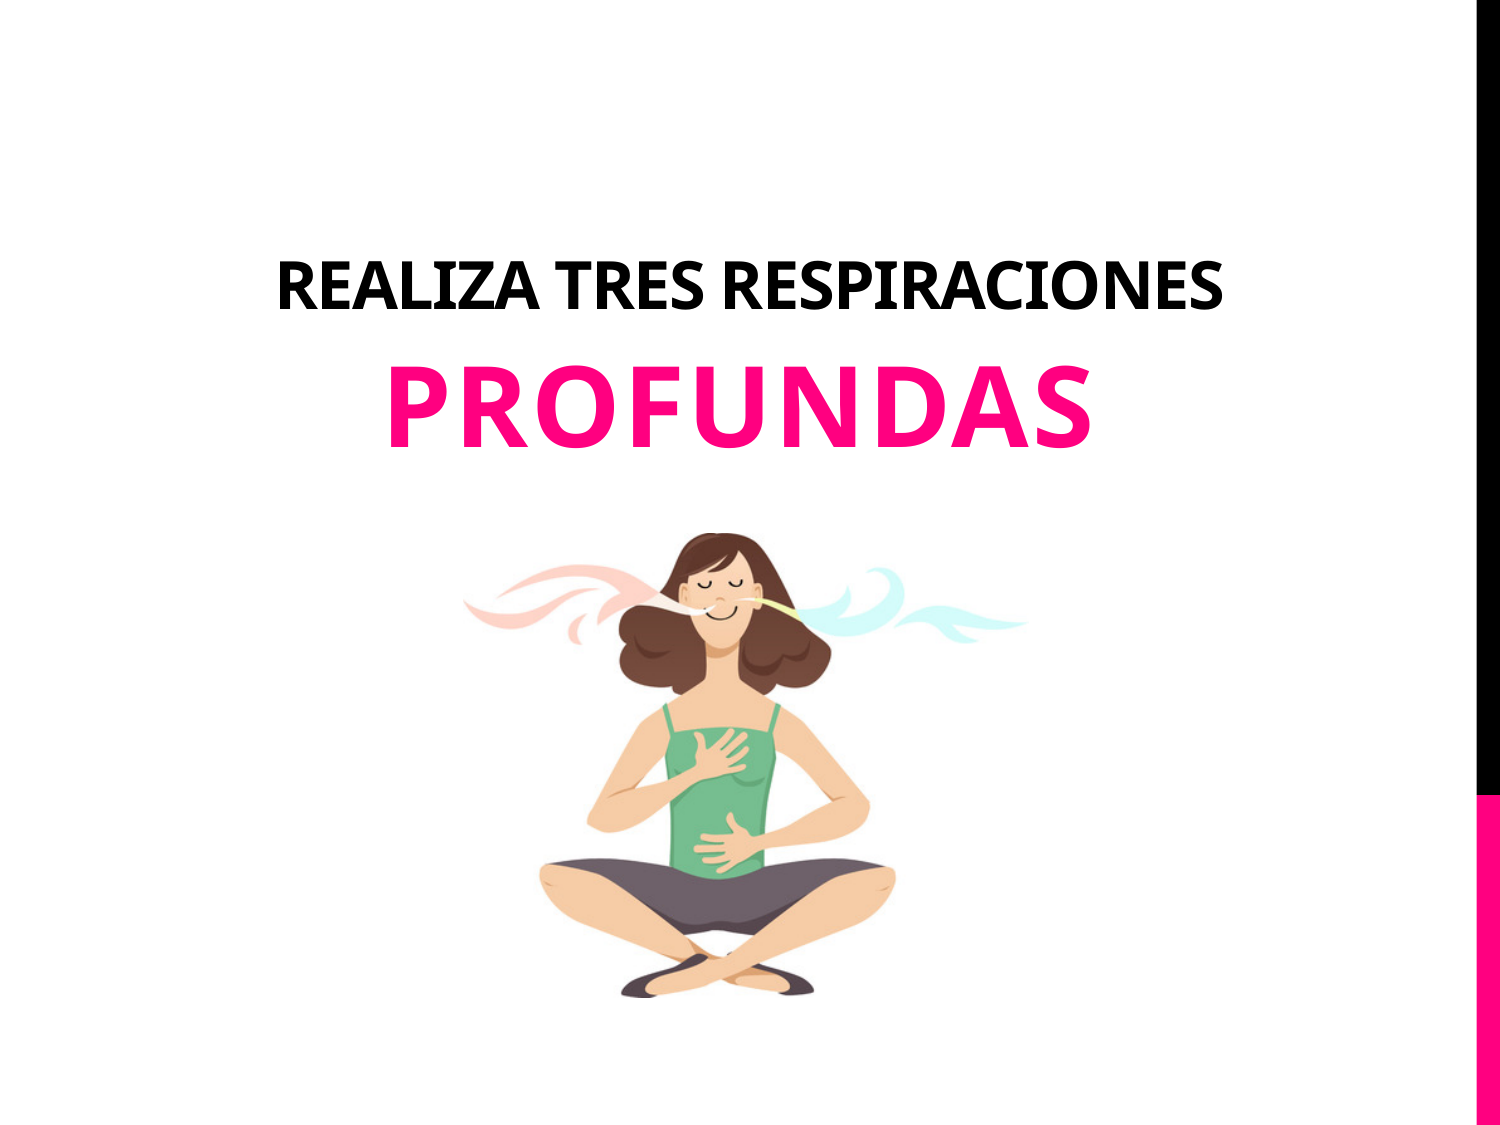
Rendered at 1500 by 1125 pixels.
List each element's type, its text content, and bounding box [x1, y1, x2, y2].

title Realiza tres respiraciones [112, 191, 1388, 374]
subtitle profundas [175, 374, 1301, 600]
picture [463, 532, 1029, 999]
